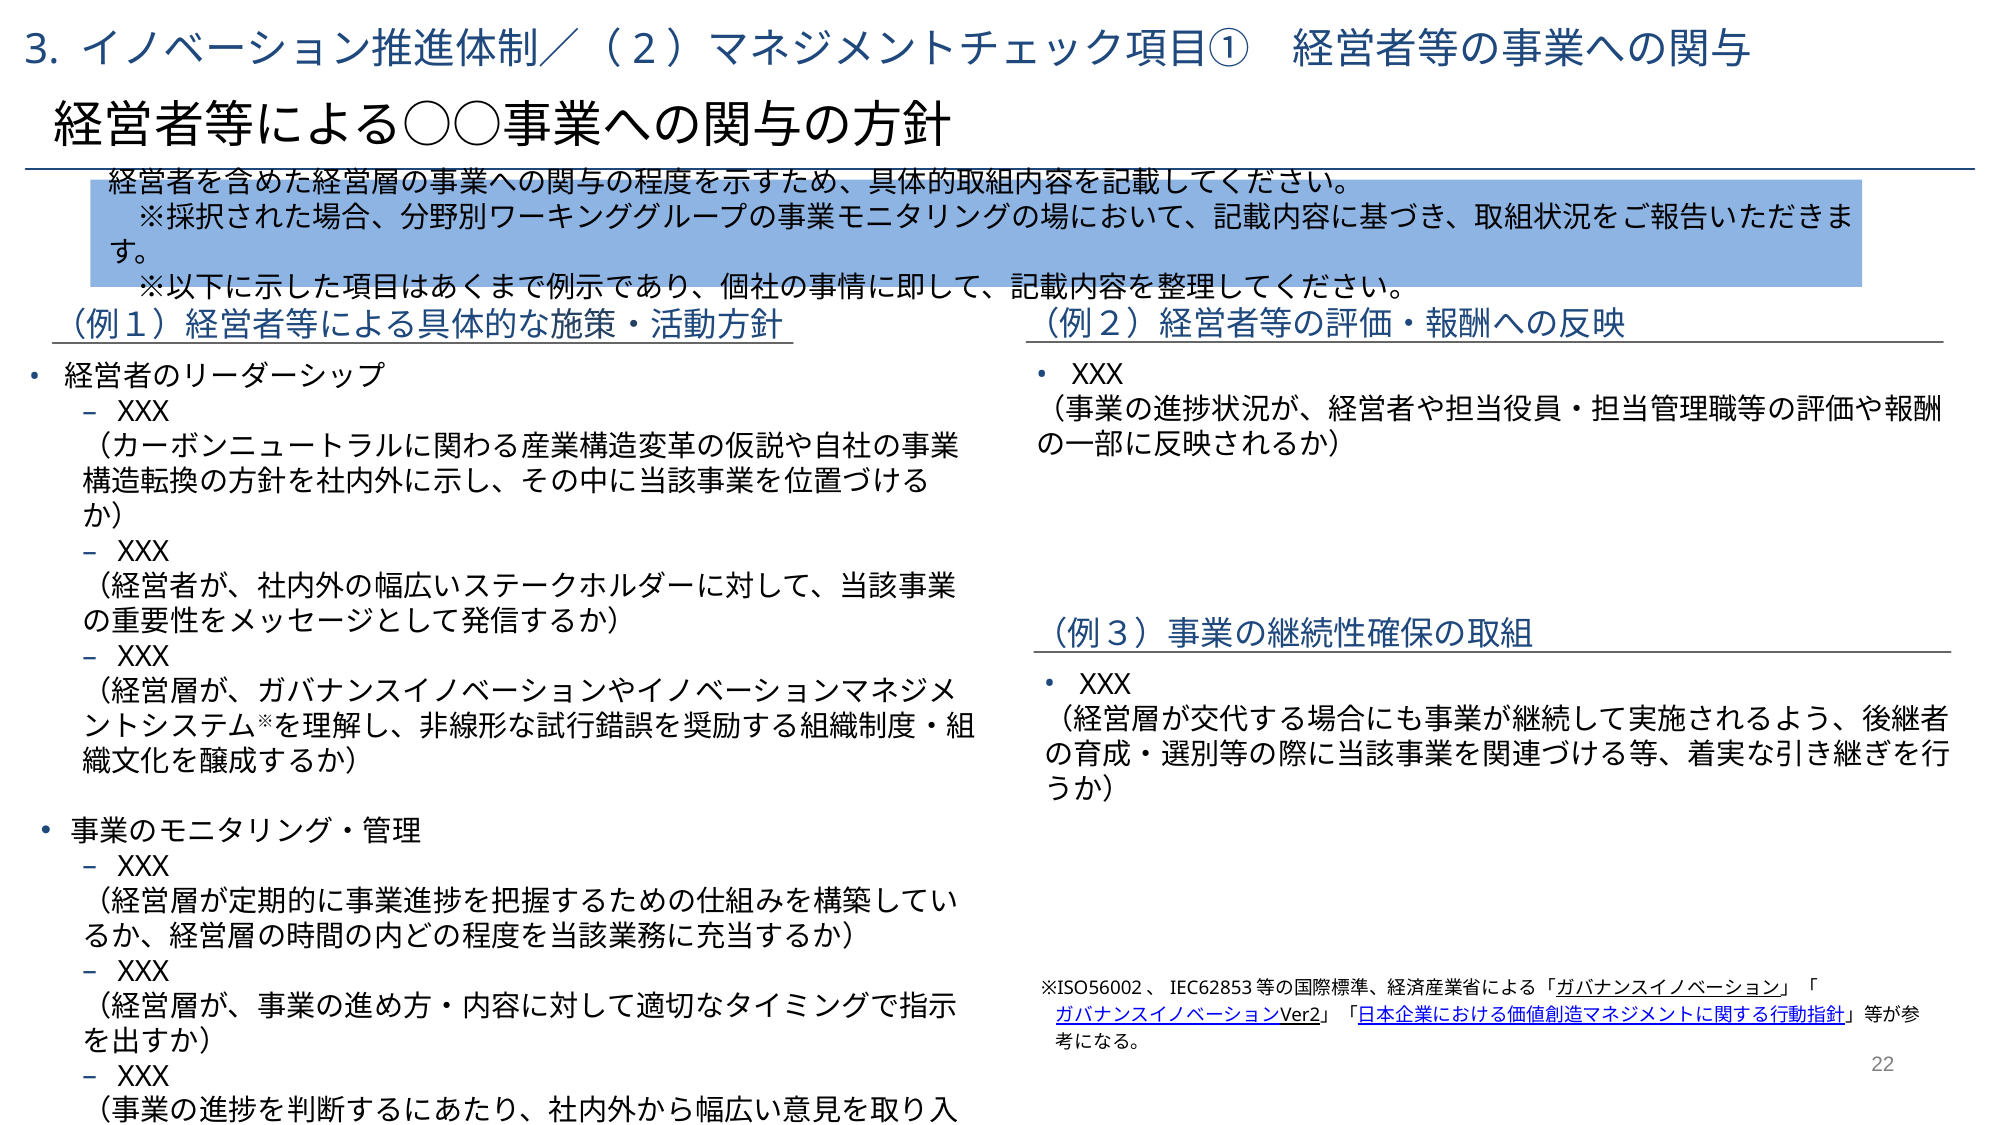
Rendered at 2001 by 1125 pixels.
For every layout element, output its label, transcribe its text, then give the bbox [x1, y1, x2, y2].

text_box ※ISO56002、IEC62853等の国際標準、経済産業省による「ガバナンスイノベーション」「ガバナンスイノベーションVer2」「日本企業における価値創造マネジメントに関する行動指針」等が参考になる。 [1026, 942, 1948, 1086]
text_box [1033, 604, 1952, 653]
text_box 経営者等による○○事業への関与の方針 [53, 99, 1899, 154]
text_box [52, 295, 794, 344]
text_box 経営者のリーダーシップ XXX （カーボンニュートラルに関わる産業構造変革の仮説や自社の事業構造転換の方針を社内外に示し、その中に当該事業を位置づけるか） XXX （経営者が、社内外の幅広いステークホルダーに対して、当該事業の重要性をメッセージとして発信するか） XXX （経営層が、ガバナンスイノベーションやイノベーションマネジメントシステム※を理解し、非線形な試行錯誤を奨励する組織制度・組織文化を醸成するか） 事業のモニタリング・管理 XXX （経営層が定期的に事業進捗を把握するための仕組みを構築しているか、経営層の時間の内どの程度を当該業務に充当するか） XXX （経営層が、事業の進め方・内容に対して適切なタイミングで指示を出すか） XXX （事業の進捗を判断するにあたり、社内外から幅広い意見を取り入れるか） XXX （事業化を判断するために、どのようなKPI・条件を予め設定しておくか） [11, 357, 986, 1125]
text_box 経営者を含めた経営層の事業への関与の程度を示すため、具体的取組内容を記載してください。 ※採択された場合、分野別ワーキンググループの事業モニタリングの場において、記載内容に基づき、取組状況をご報告いただきます。 ※以下に示した項目はあくまで例示であり、個社の事情に即して、記載内容を整理してください。 [90, 179, 1863, 287]
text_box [1026, 294, 1944, 343]
text_box 3. イノベーション推進体制／（2）マネジメントチェック項目① 経営者等の事業への関与 [24, 28, 1974, 74]
text_box XXX （事業の進捗状況が、経営者や担当役員・担当管理職等の評価や報酬の一部に反映されるか） [1018, 355, 1947, 491]
text_box XXX （経営層が交代する場合にも事業が継続して実施されるよう、後継者の育成・選別等の際に当該事業を関連づける等、着実な引き継ぎを行うか） [1026, 665, 1955, 801]
